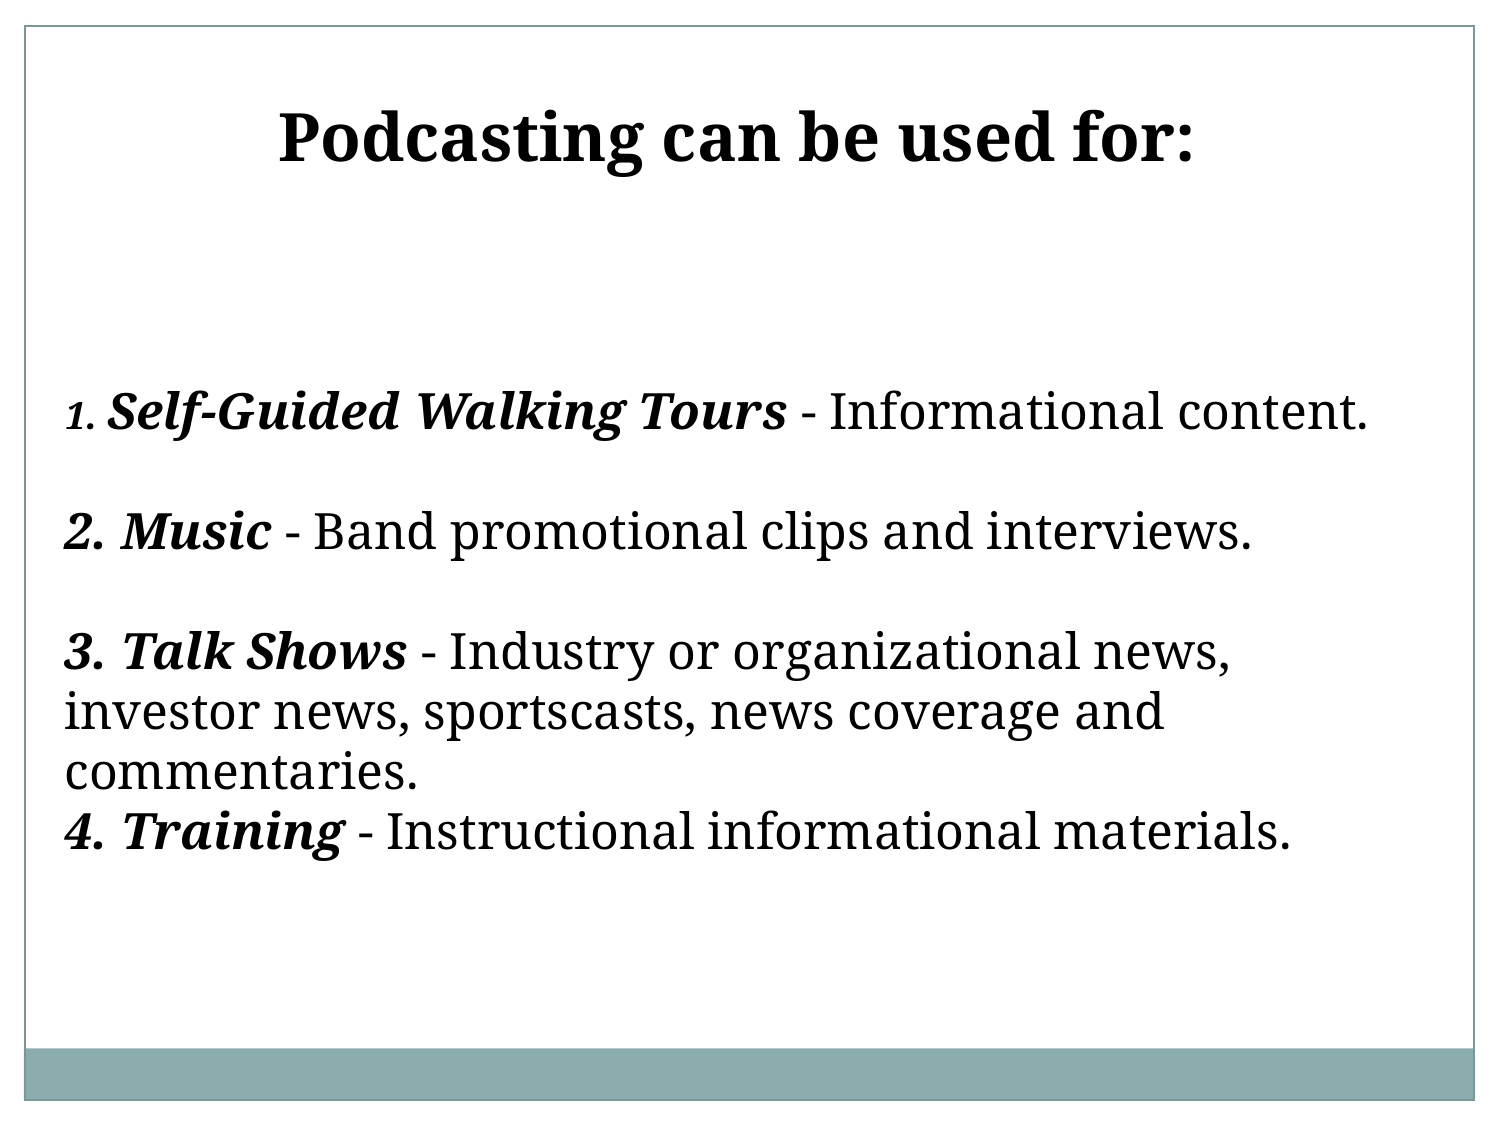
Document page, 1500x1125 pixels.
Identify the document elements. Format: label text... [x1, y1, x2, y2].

text_box Podcasting can be used for: 1. Self-Guided Walking Tours - Informational content. 2. Music - Band promotional clips and interviews. 3. Talk Shows - Industry or organizational news, investor news, sportscasts, news coverage and commentaries. 4. Training - Instructional informational materials. [50, 87, 1425, 928]
